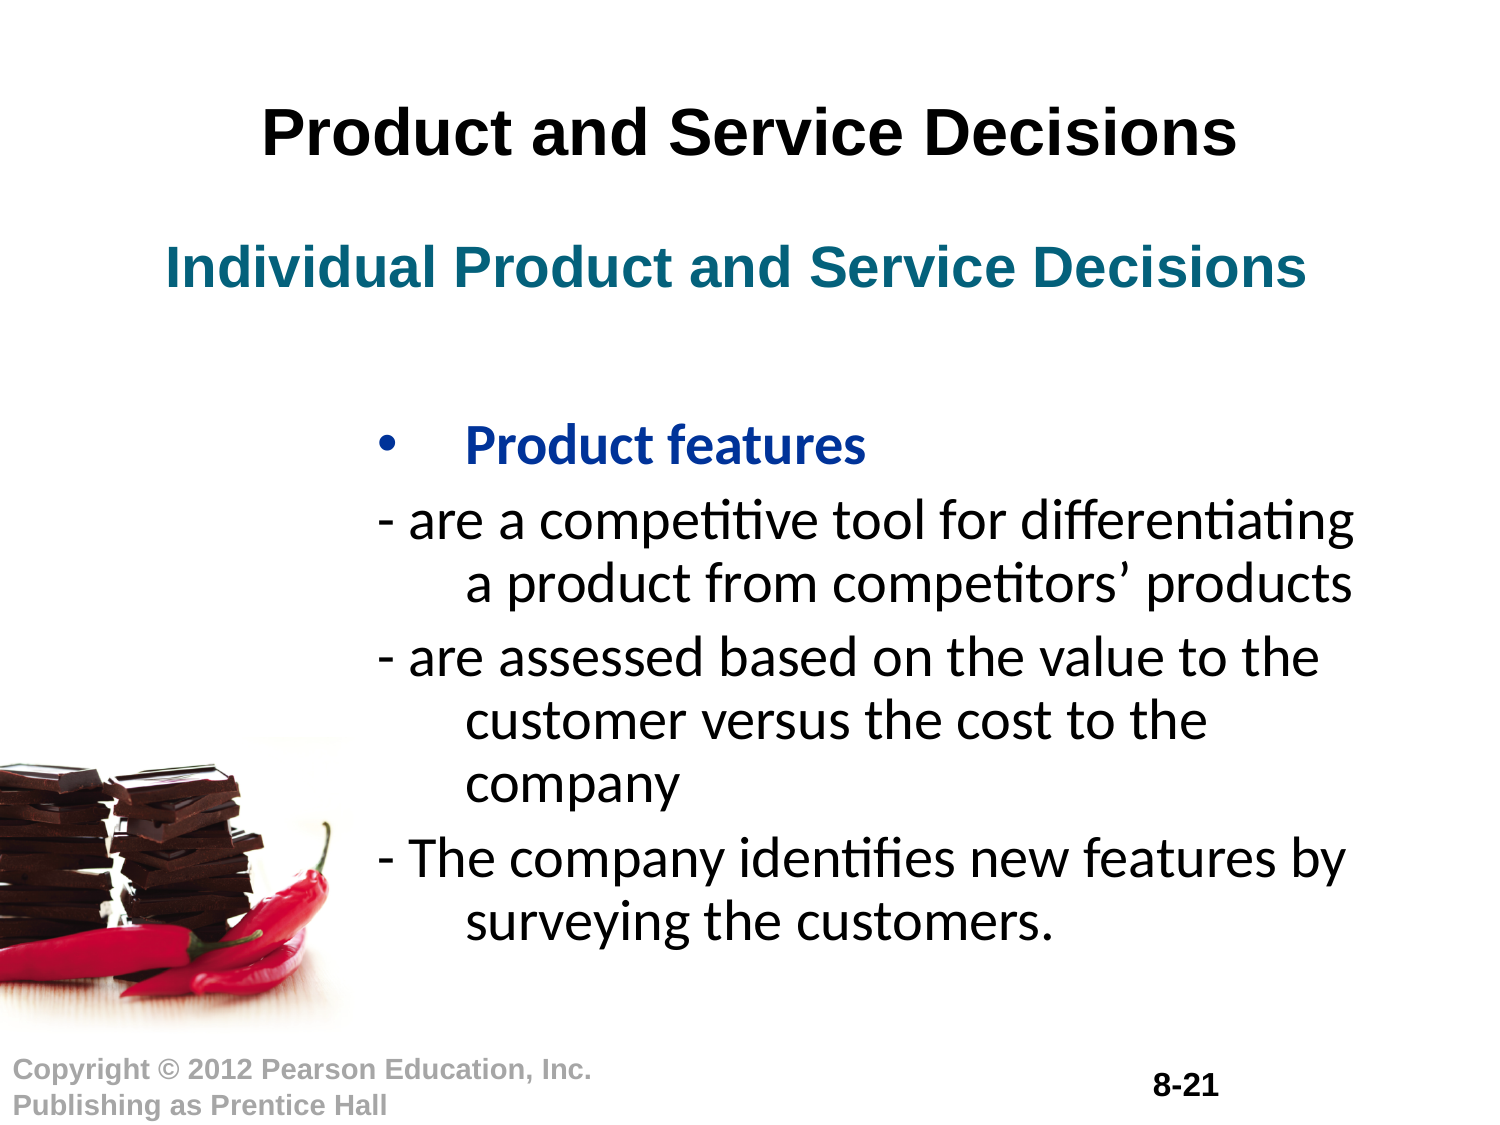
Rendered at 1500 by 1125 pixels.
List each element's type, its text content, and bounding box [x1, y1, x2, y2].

title Product and Service Decisions [112, 37, 1388, 226]
list Product features - are a competitive tool for differentiating a product from competitors’ products - are assessed based on the value to the customer versus the cost to the company - The company identifies new features by surveying the customers. [362, 324, 1388, 1001]
picture [0, 737, 361, 1038]
list Individual Product and Service Decisions [149, 237, 1326, 301]
